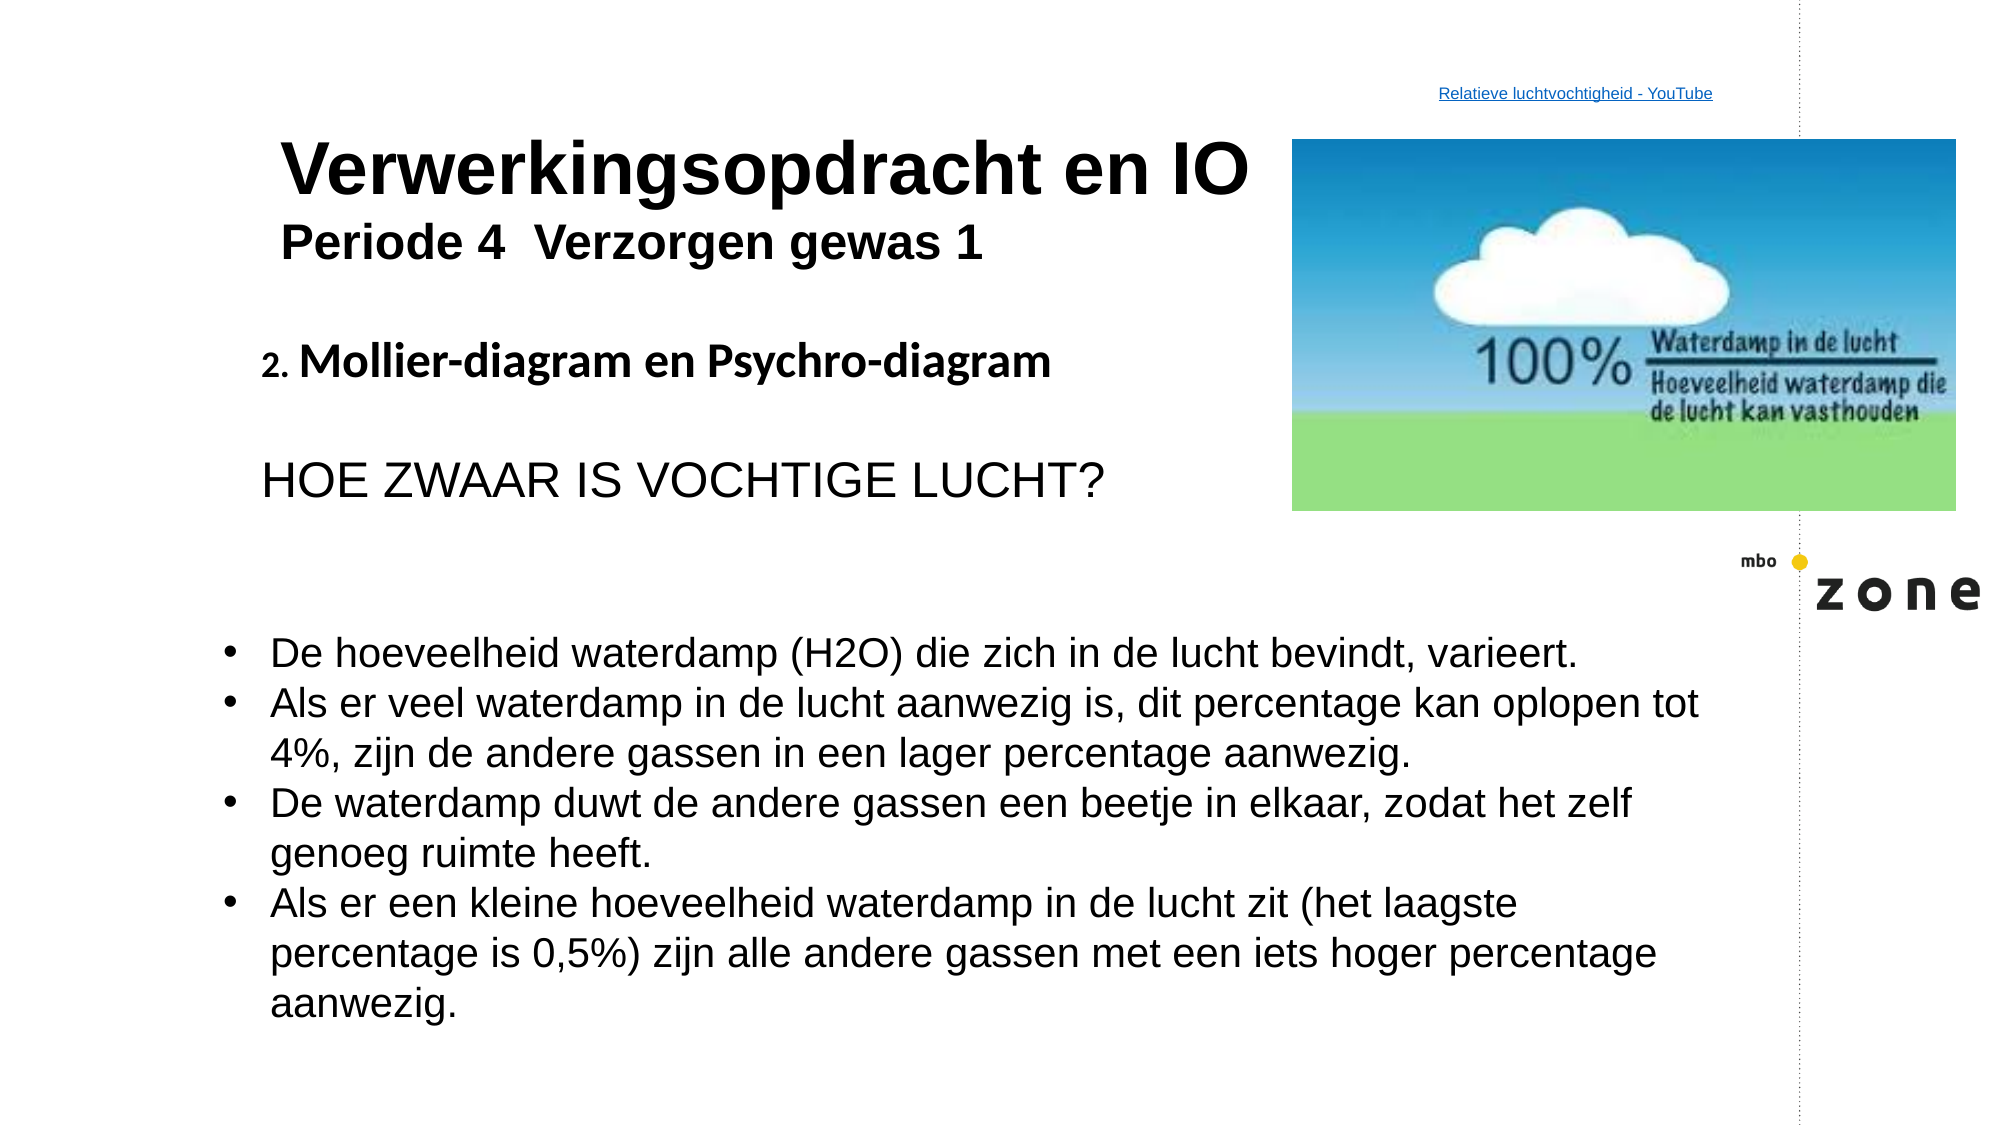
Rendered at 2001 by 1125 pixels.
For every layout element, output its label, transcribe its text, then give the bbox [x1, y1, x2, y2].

picture [1292, 0, 2001, 1125]
text_box De hoeveelheid waterdamp (H2O) die zich in de lucht bevindt, varieert. Als er veel waterdamp in de lucht aanwezig is, dit percentage kan oplopen tot 4%, zijn de andere gassen in een lager percentage aanwezig. De waterdamp duwt de andere gassen een beetje in elkaar, zodat het zelf genoeg ruimte heeft. Als er een kleine hoeveelheid waterdamp in de lucht zit (het laagste percentage is 0,5%) zijn alle andere gassen met een iets hoger percentage aanwezig. [208, 618, 1729, 1034]
text_box 2. Mollier-diagram en Psychro-diagram HOE ZWAAR IS VOCHTIGE LUCHT? [246, 320, 1692, 618]
text_box Relatieve luchtvochtigheid - YouTube [1423, 75, 2000, 110]
text_box Verwerkingsopdracht en IO Periode 4 Verzorgen gewas 1 [265, 112, 1267, 320]
